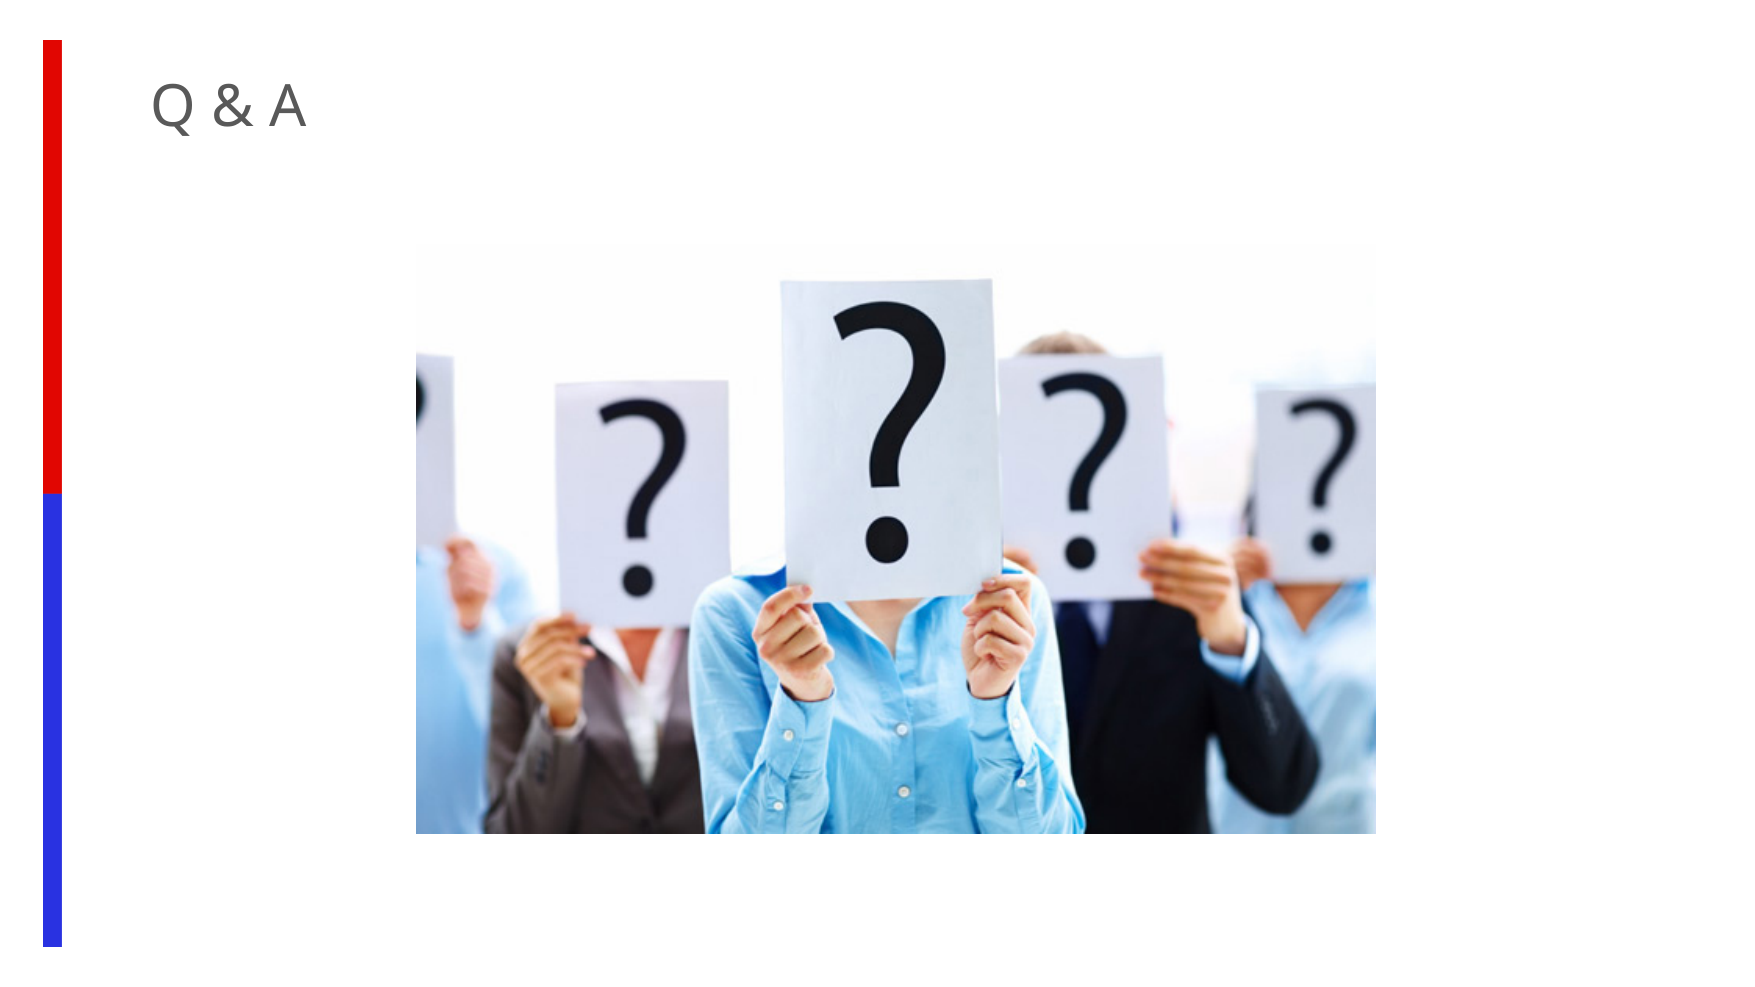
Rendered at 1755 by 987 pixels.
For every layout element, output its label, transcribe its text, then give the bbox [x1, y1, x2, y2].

picture [43, 40, 62, 947]
text_box Q & A [135, 60, 1657, 146]
picture [416, 244, 1377, 835]
